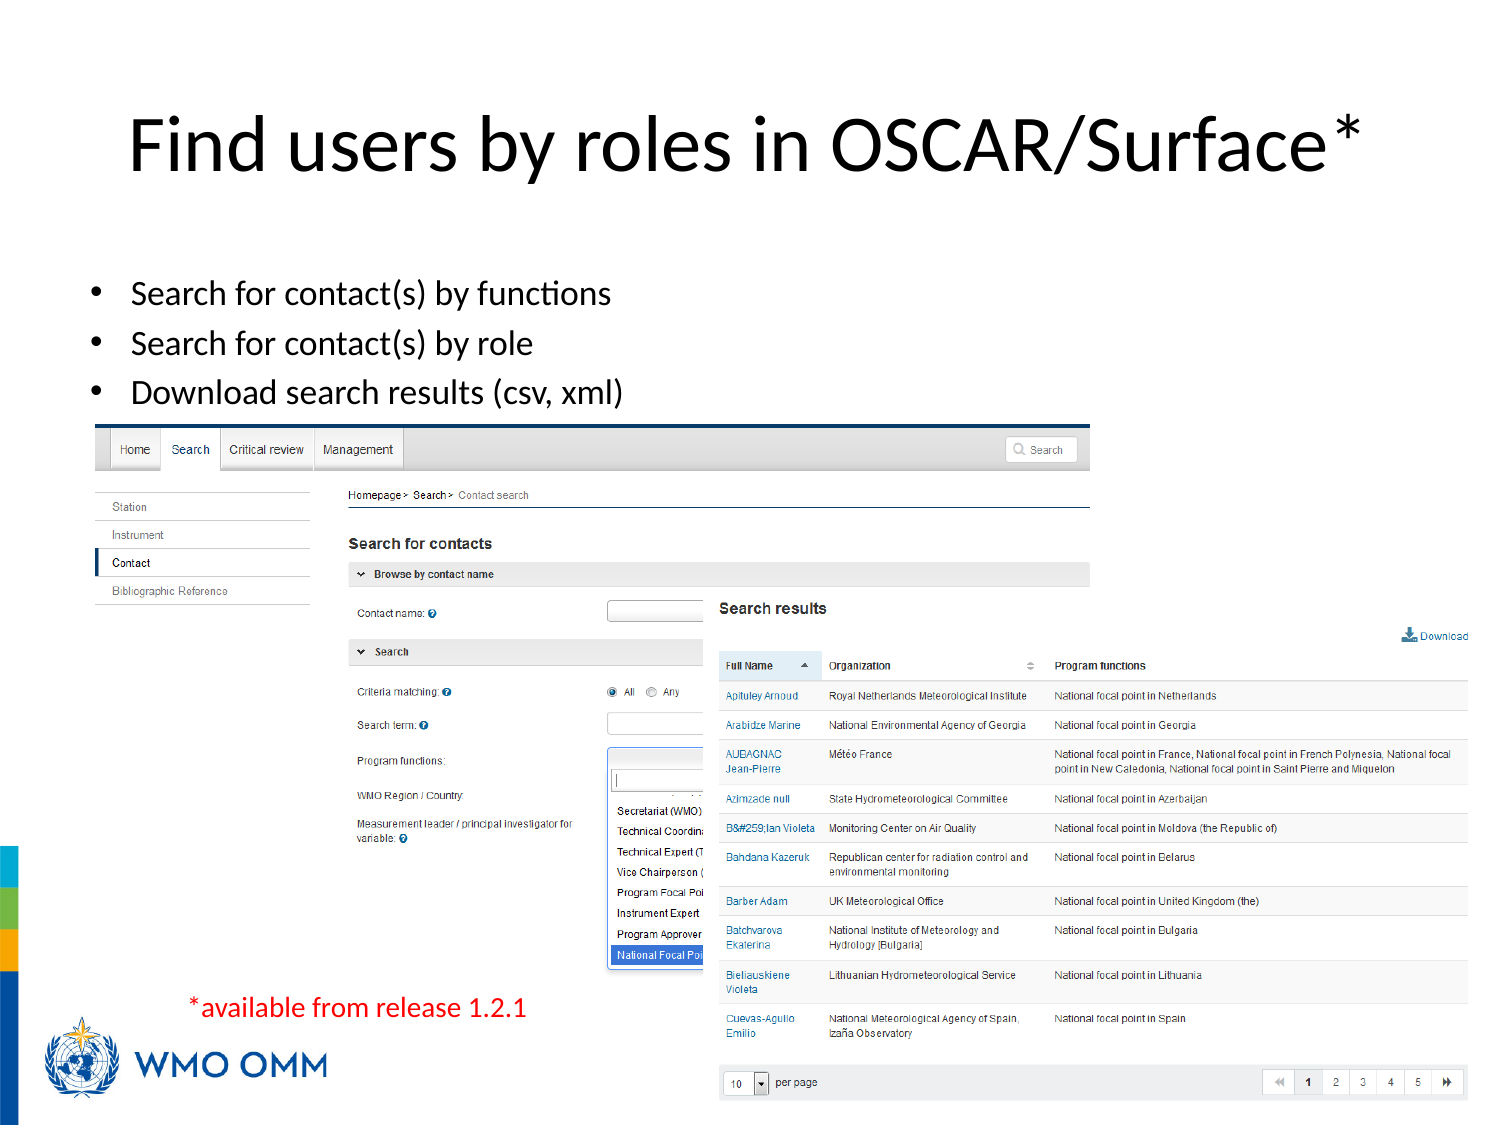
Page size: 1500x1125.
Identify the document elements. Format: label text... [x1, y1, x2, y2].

picture [0, 420, 1480, 1125]
title Find users by roles in OSCAR/Surface* [75, 45, 1425, 233]
list Search for contact(s) by functions Search for contact(s) by role Download search results (csv, xml) [75, 262, 1425, 421]
text_box *available from release 1.2.1 [172, 990, 543, 1031]
